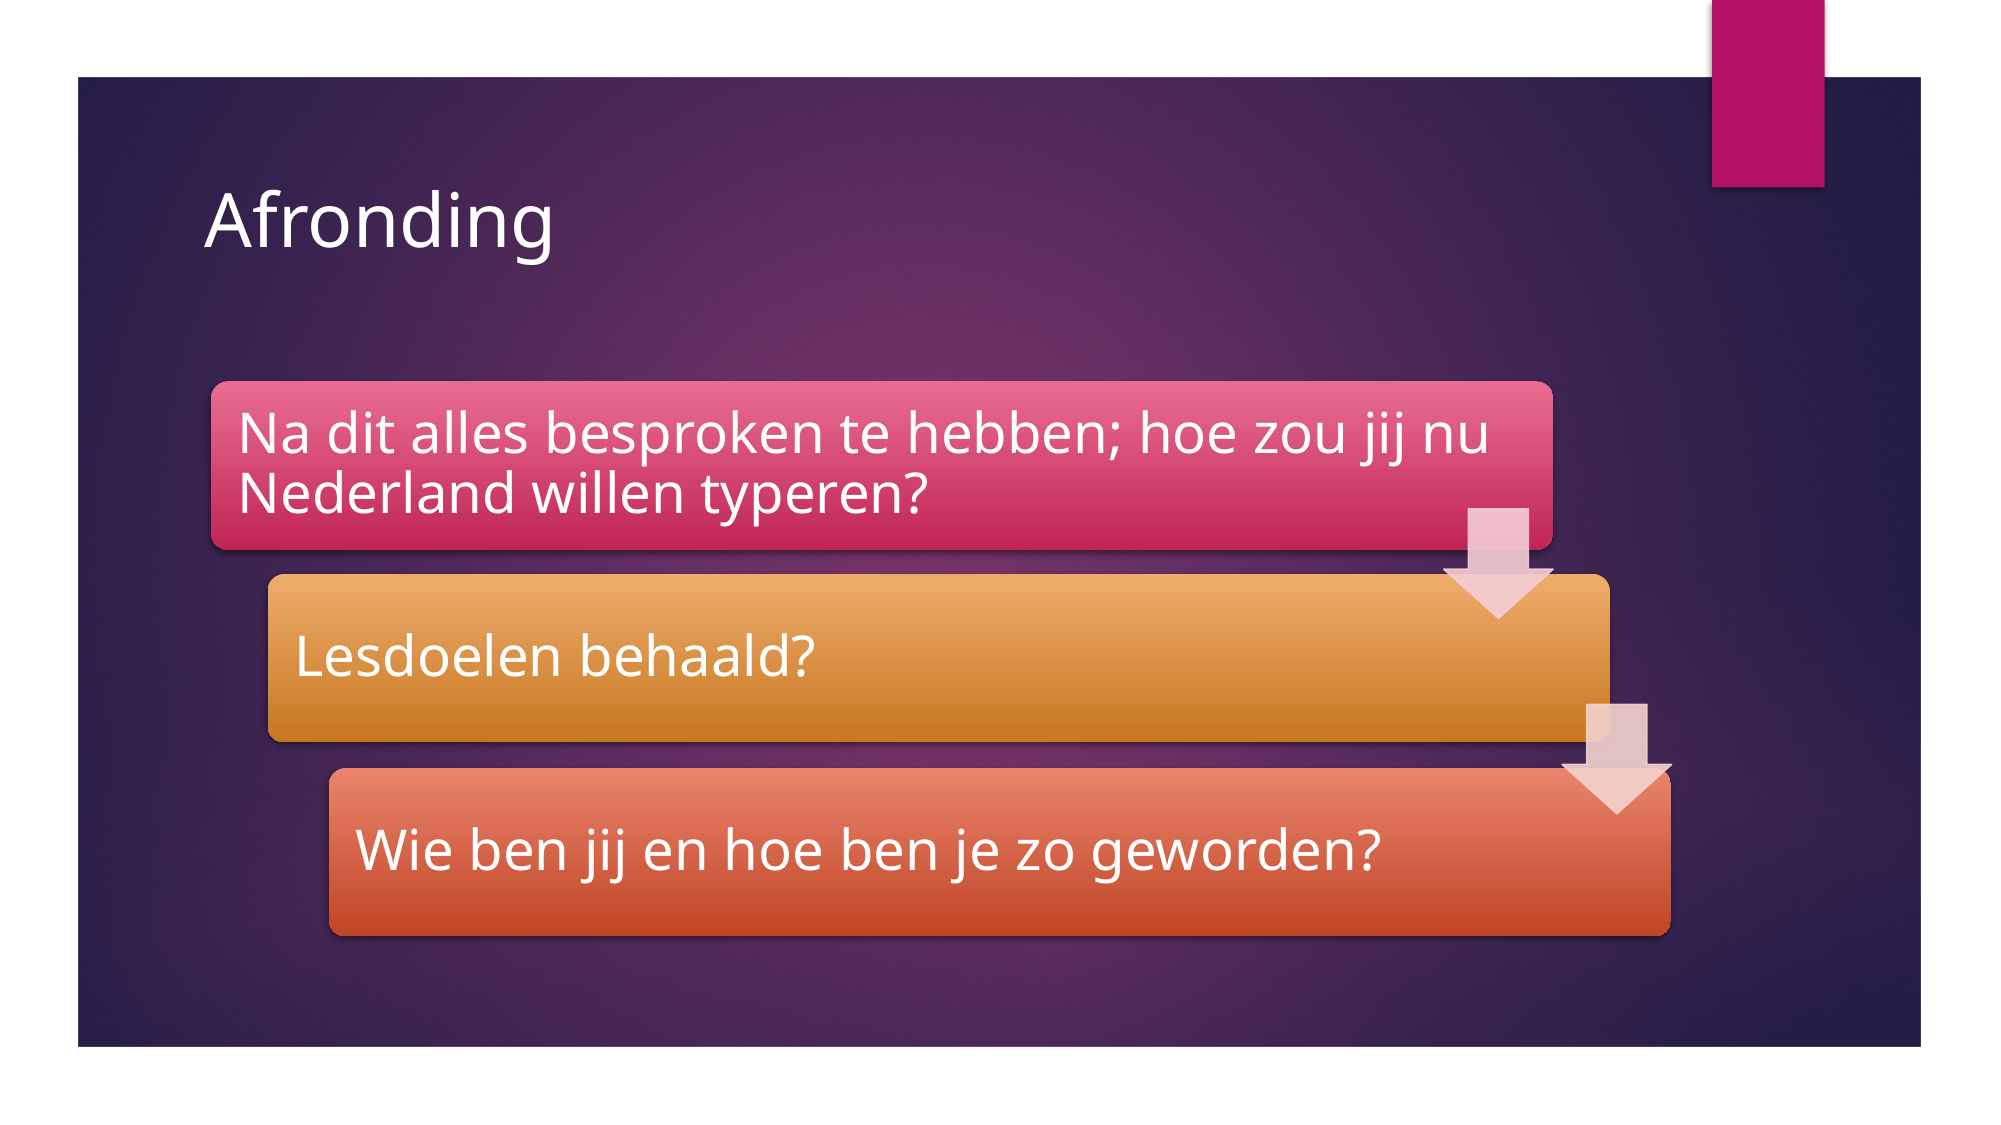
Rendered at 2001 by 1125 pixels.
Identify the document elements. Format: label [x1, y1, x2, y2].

text_box [0, 0, 2000, 1125]
list [210, 380, 1791, 943]
